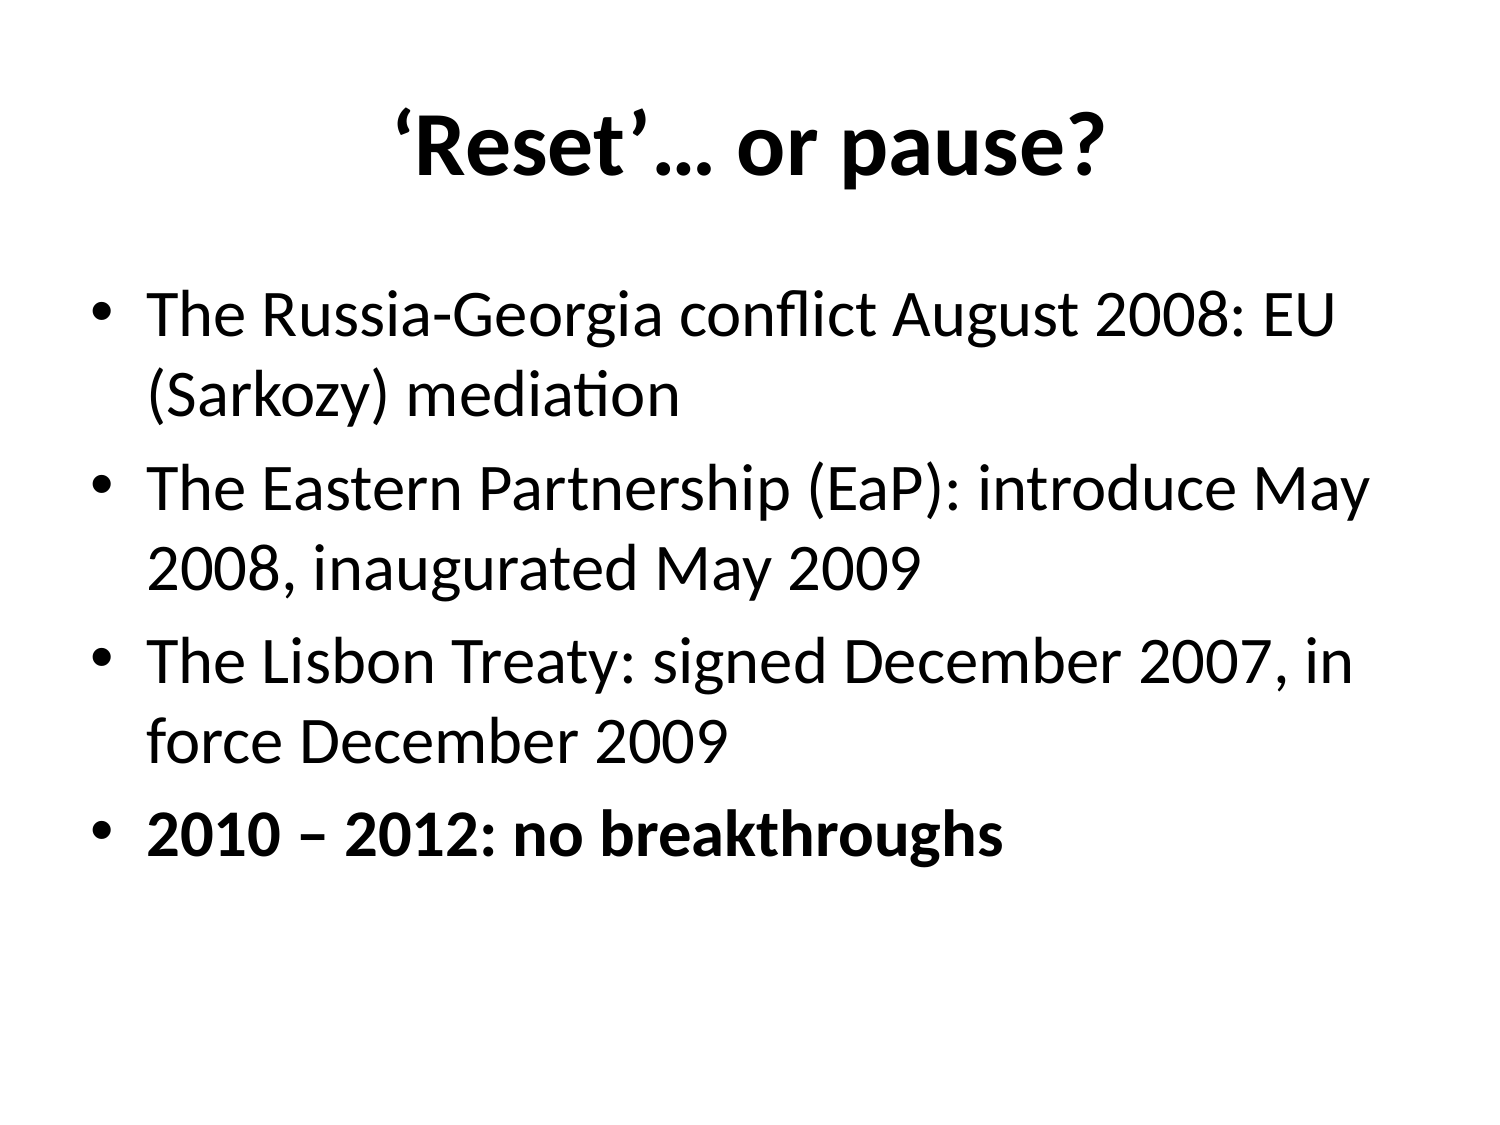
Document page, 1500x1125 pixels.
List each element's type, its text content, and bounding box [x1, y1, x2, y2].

list The Russia-Georgia conflict August 2008: EU (Sarkozy) mediation The Eastern Partnership (EaP): introduce May 2008, inaugurated May 2009 The Lisbon Treaty: signed December 2007, in force December 2009 2010 – 2012: no breakthroughs [75, 262, 1425, 1005]
title ‘Reset’… or pause? [75, 45, 1425, 233]
